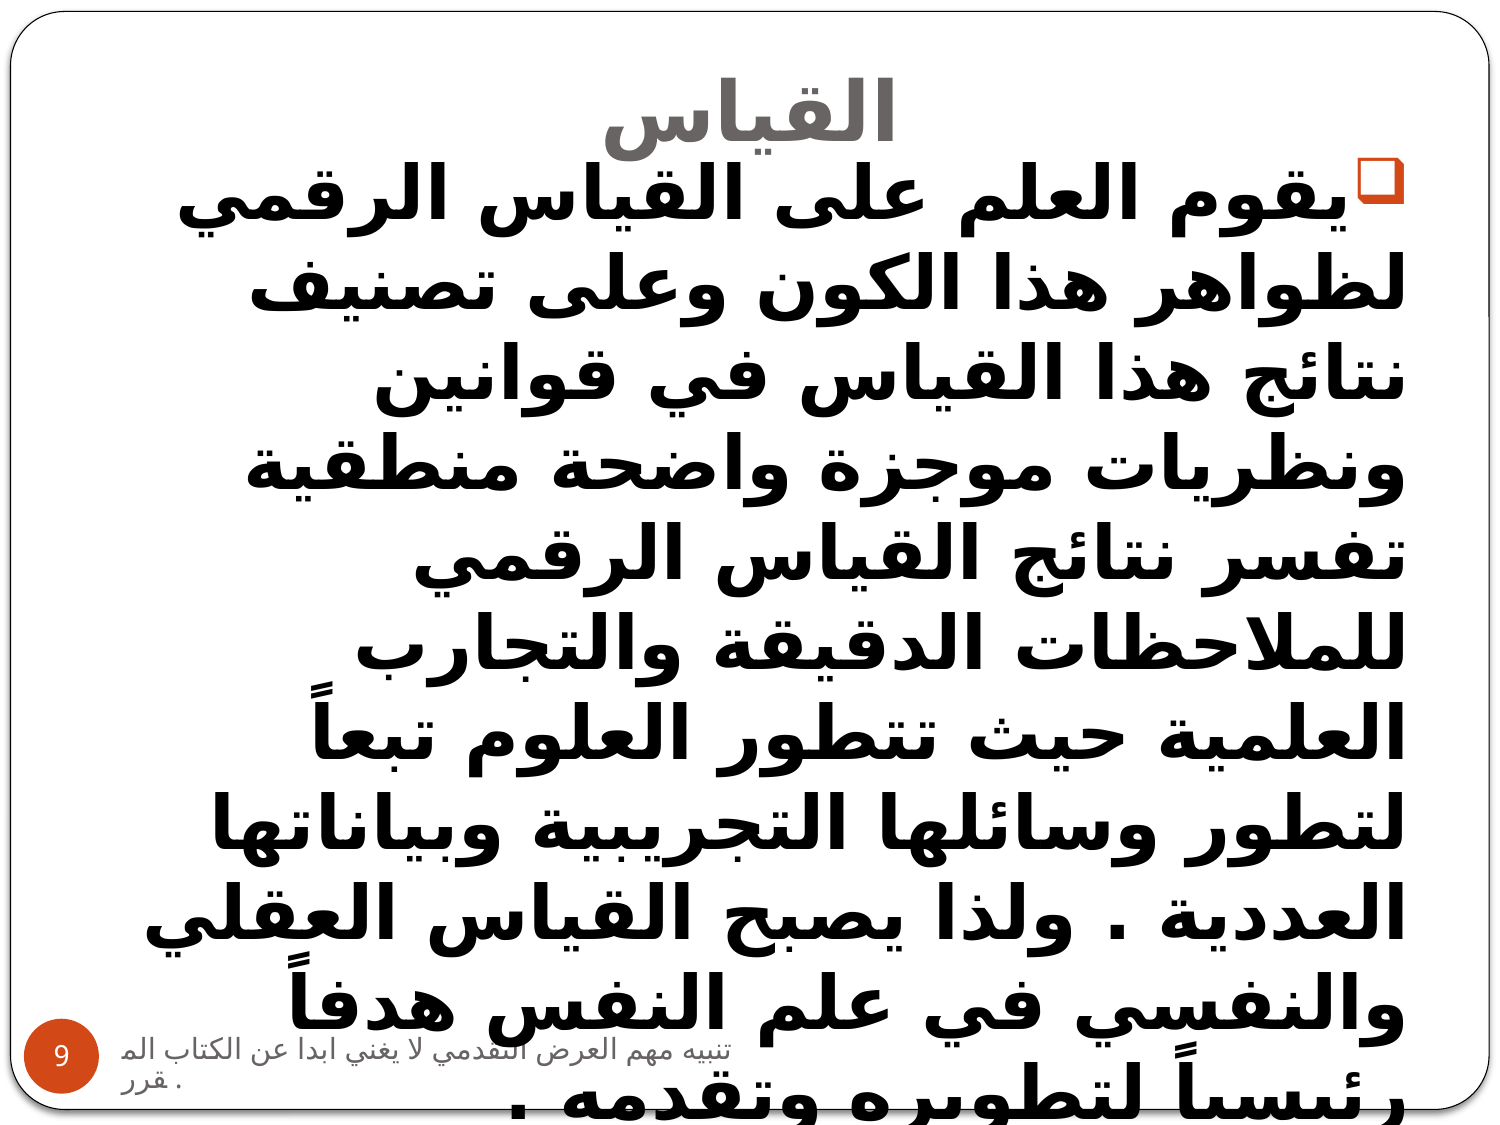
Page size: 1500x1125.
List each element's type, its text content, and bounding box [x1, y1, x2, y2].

title القياس [75, 42, 1425, 137]
slide_number 9 [23, 1018, 99, 1094]
footer تنبيه مهم العرض التقدمي لا يغني ابدا عن الكتاب المقرر. [150, 1047, 800, 1088]
list يقوم العلم على القياس الرقمي لظواهر هذا الكون وعلى تصنيف نتائج هذا القياس في قوانين ونظريات موجزة واضحة منطقية تفسر نتائج القياس الرقمي للملاحظات الدقيقة والتجارب العلمية حيث تتطور العلوم تبعاً لتطور وسائلها التجريبية وبياناتها العددية . ولذا يصبح القياس العقلي والنفسي في علم النفس هدفاً رئيسياً لتطويره وتقدمه . تعريفه : يعرف على أنه تقدير الأشياء تقديراً كمياً وفق إطار معين من المقاييس المدرجة والقياس عملية مقارنة شيء ما بوحدات معينة أو بمقدار من نفس الشيء أو الخاصية بهدف معرفة كم من الوحدات يتضمنها هذا الشيء . [75, 137, 1425, 1047]
